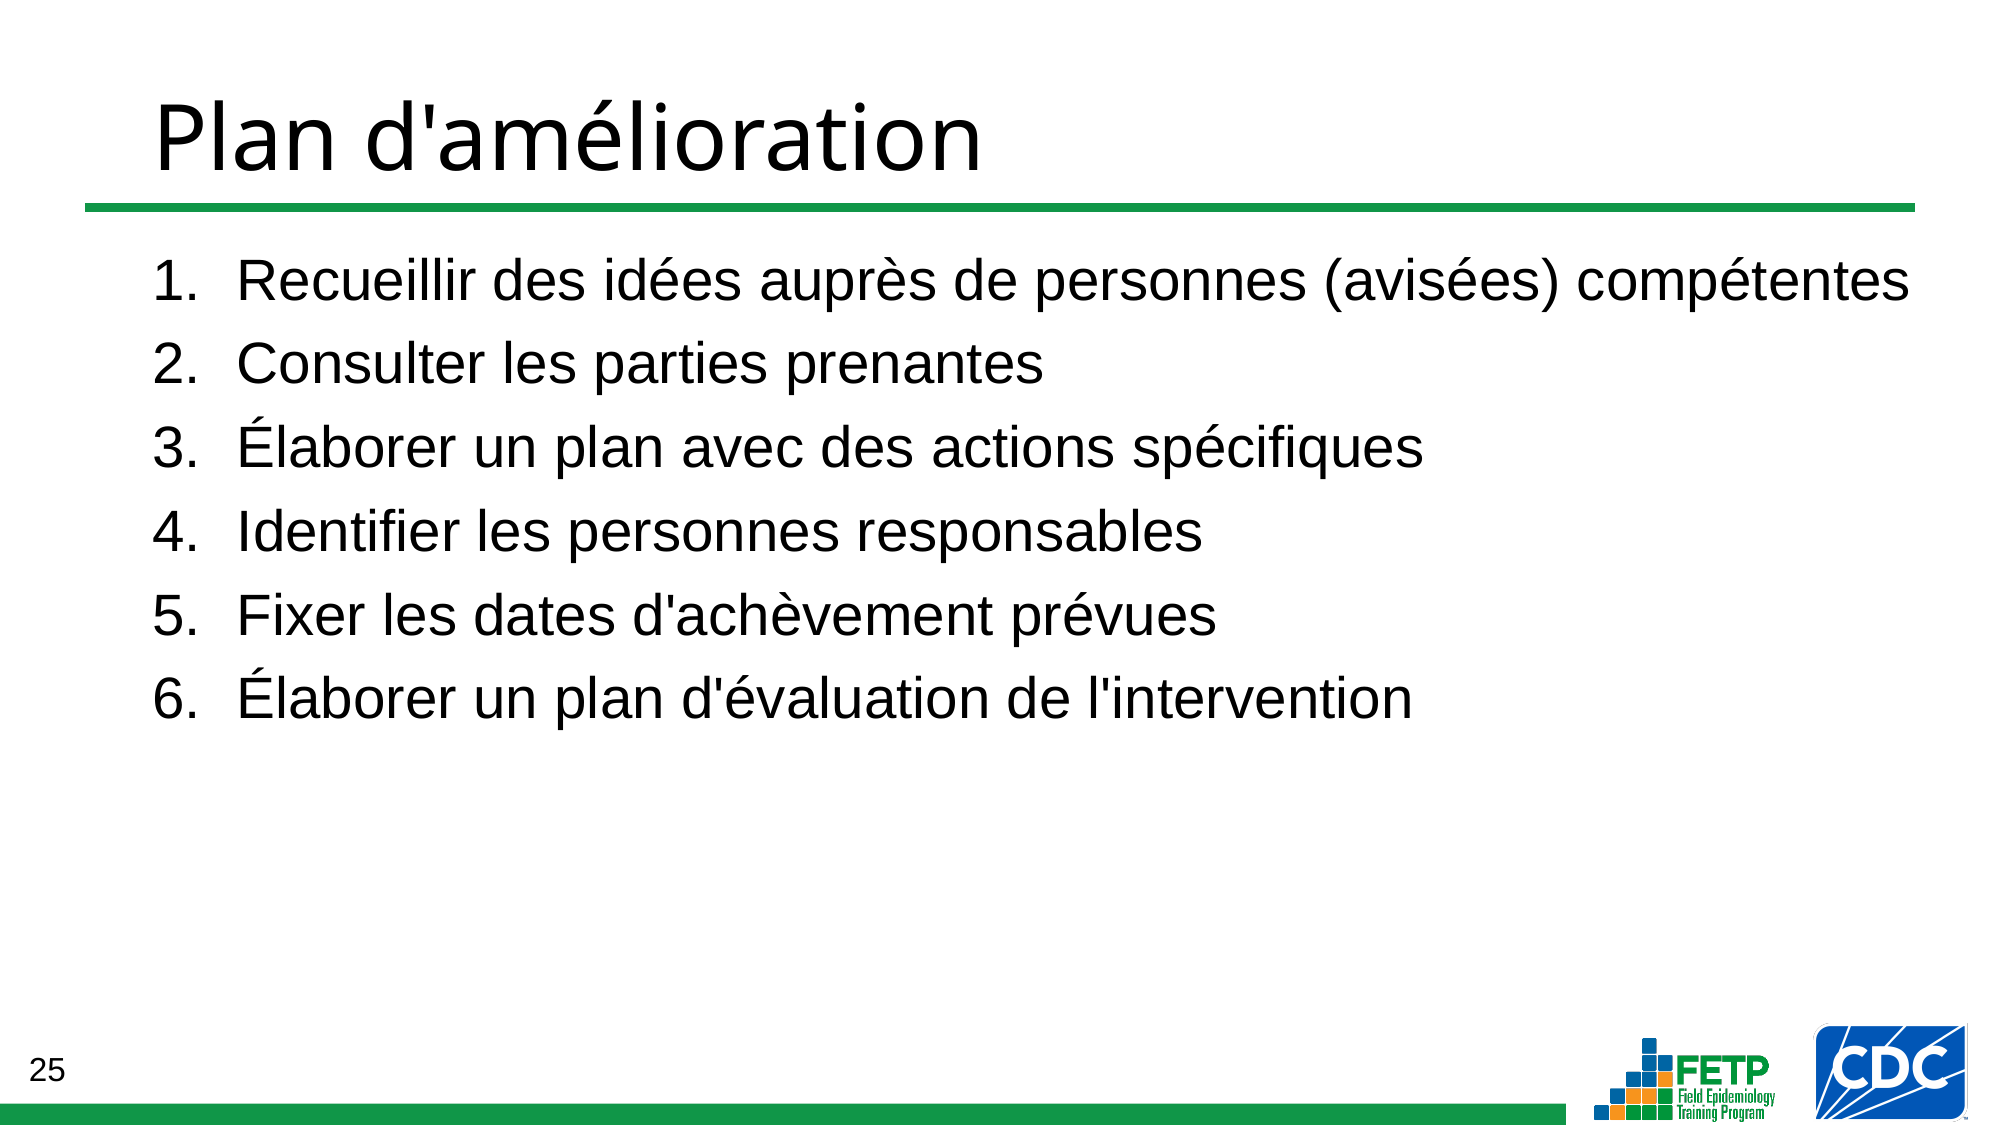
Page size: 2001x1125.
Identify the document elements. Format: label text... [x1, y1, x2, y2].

list Recueillir des idées auprès de personnes (avisées) compétentes Consulter les parties prenantes Élaborer un plan avec des actions spécifiques Identifier les personnes responsables Fixer les dates d'achèvement prévues Élaborer un plan d'évaluation de l'intervention [137, 242, 1959, 1004]
title Plan d'amélioration [137, 75, 1863, 207]
picture [1813, 1023, 1968, 1122]
picture [1594, 1038, 1775, 1122]
